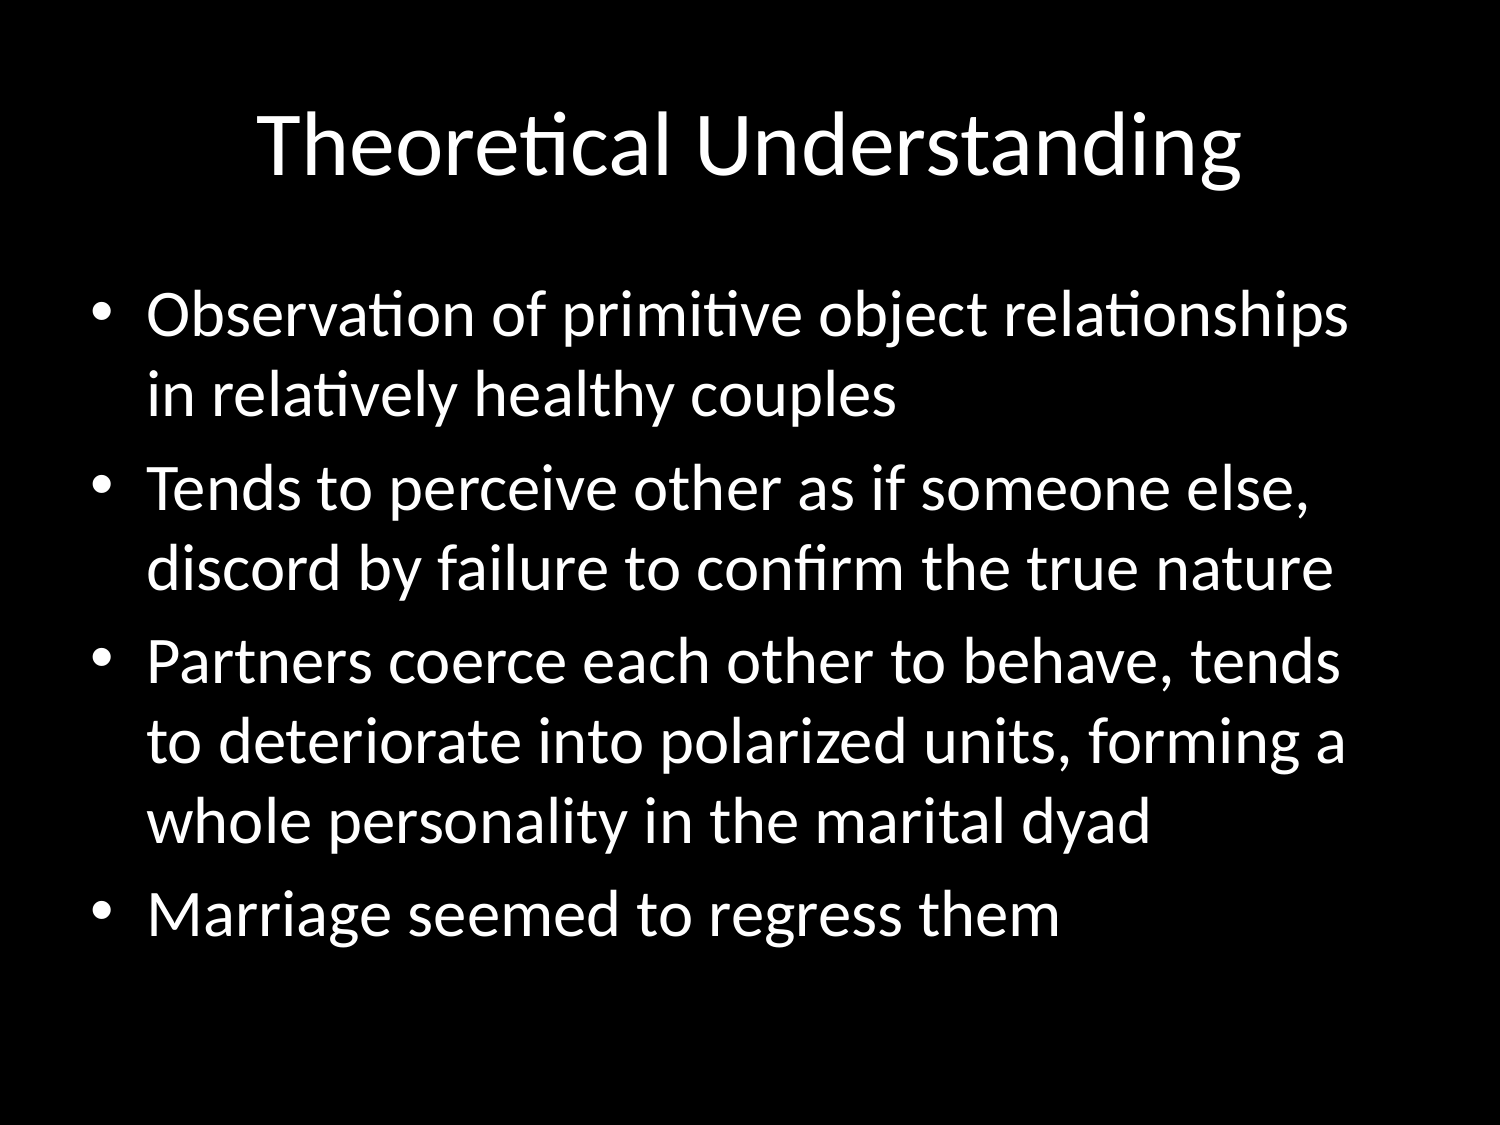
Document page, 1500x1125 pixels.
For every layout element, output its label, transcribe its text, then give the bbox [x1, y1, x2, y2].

list Observation of primitive object relationships in relatively healthy couples Tends to perceive other as if someone else, discord by failure to confirm the true nature Partners coerce each other to behave, tends to deteriorate into polarized units, forming a whole personality in the marital dyad Marriage seemed to regress them [75, 262, 1425, 1005]
title Theoretical Understanding [75, 45, 1425, 233]
